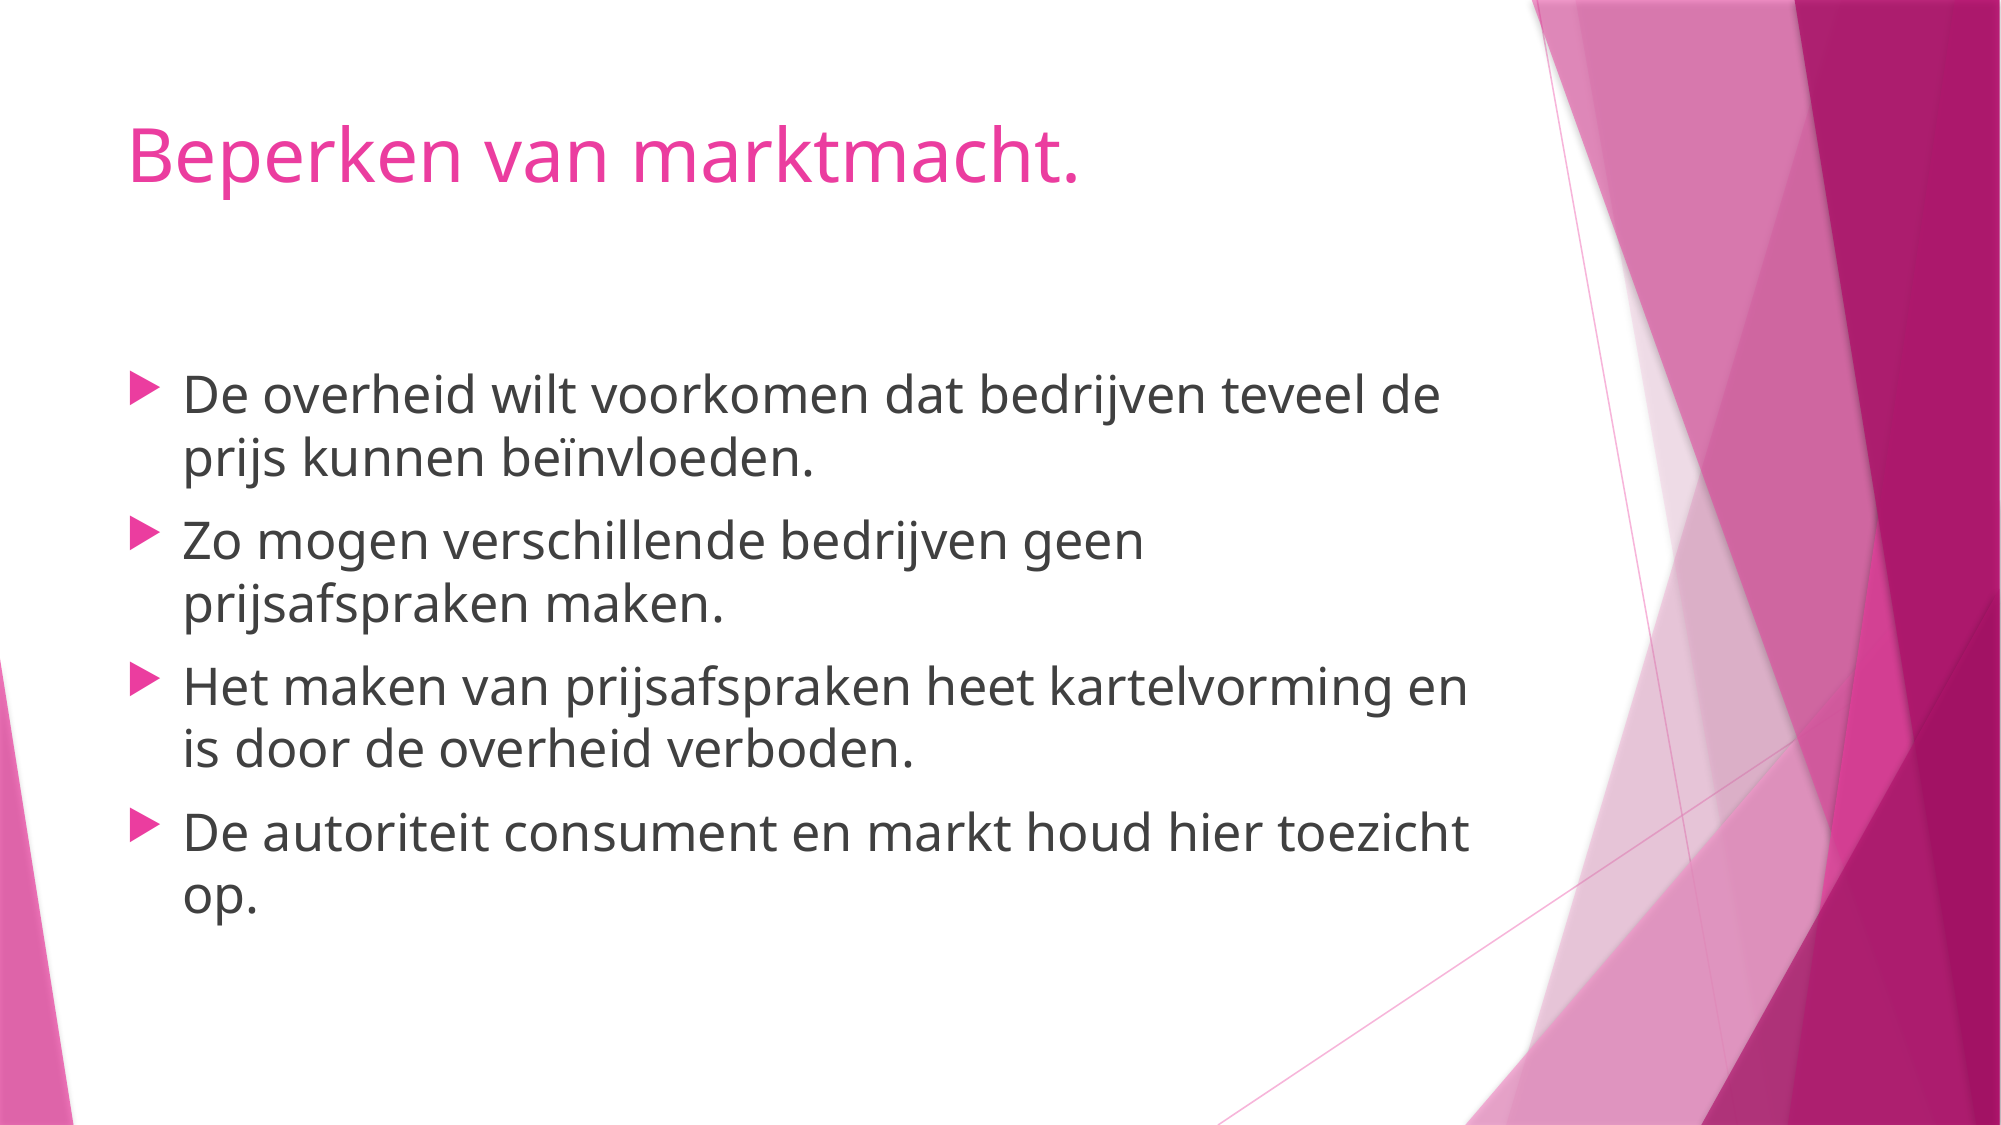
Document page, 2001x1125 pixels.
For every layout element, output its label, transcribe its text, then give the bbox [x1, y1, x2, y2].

list De overheid wilt voorkomen dat bedrijven teveel de prijs kunnen beïnvloeden. Zo mogen verschillende bedrijven geen prijsafspraken maken. Het maken van prijsafspraken heet kartelvorming en is door de overheid verboden. De autoriteit consument en markt houd hier toezicht op. [111, 354, 1522, 992]
title Beperken van marktmacht. [111, 99, 1522, 317]
